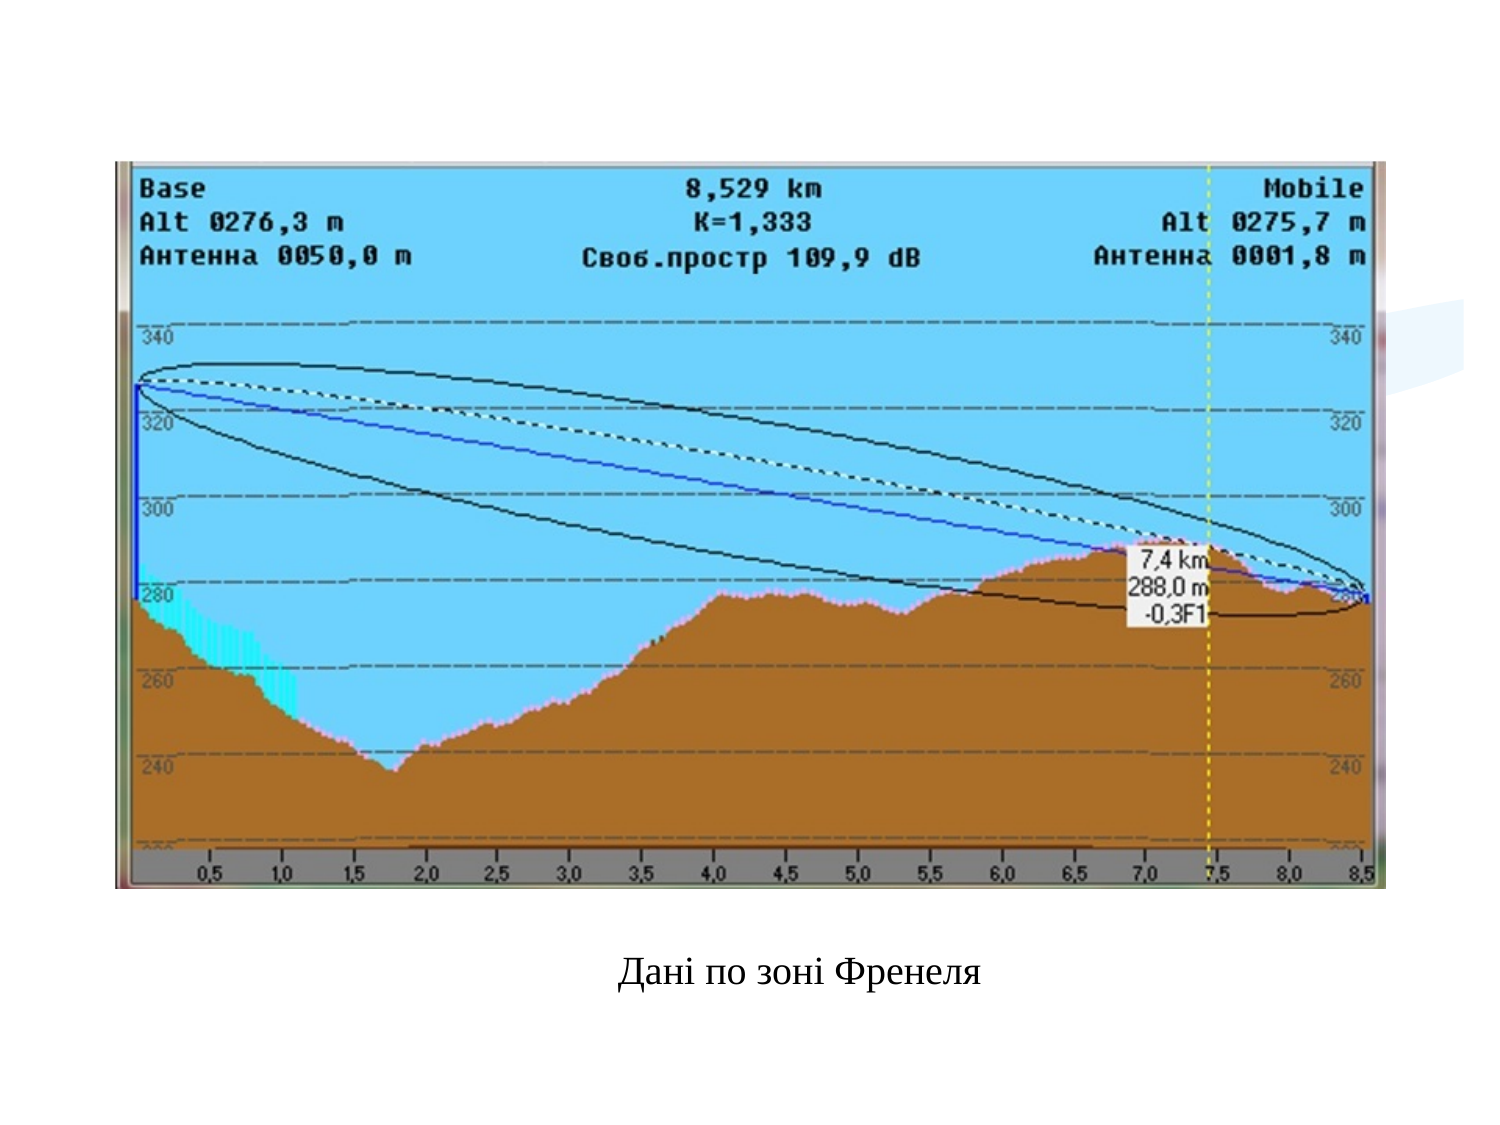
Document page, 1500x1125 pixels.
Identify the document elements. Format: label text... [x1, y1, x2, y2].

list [113, 160, 1387, 890]
text_box Дані по зоні Френеля [600, 937, 1000, 1013]
